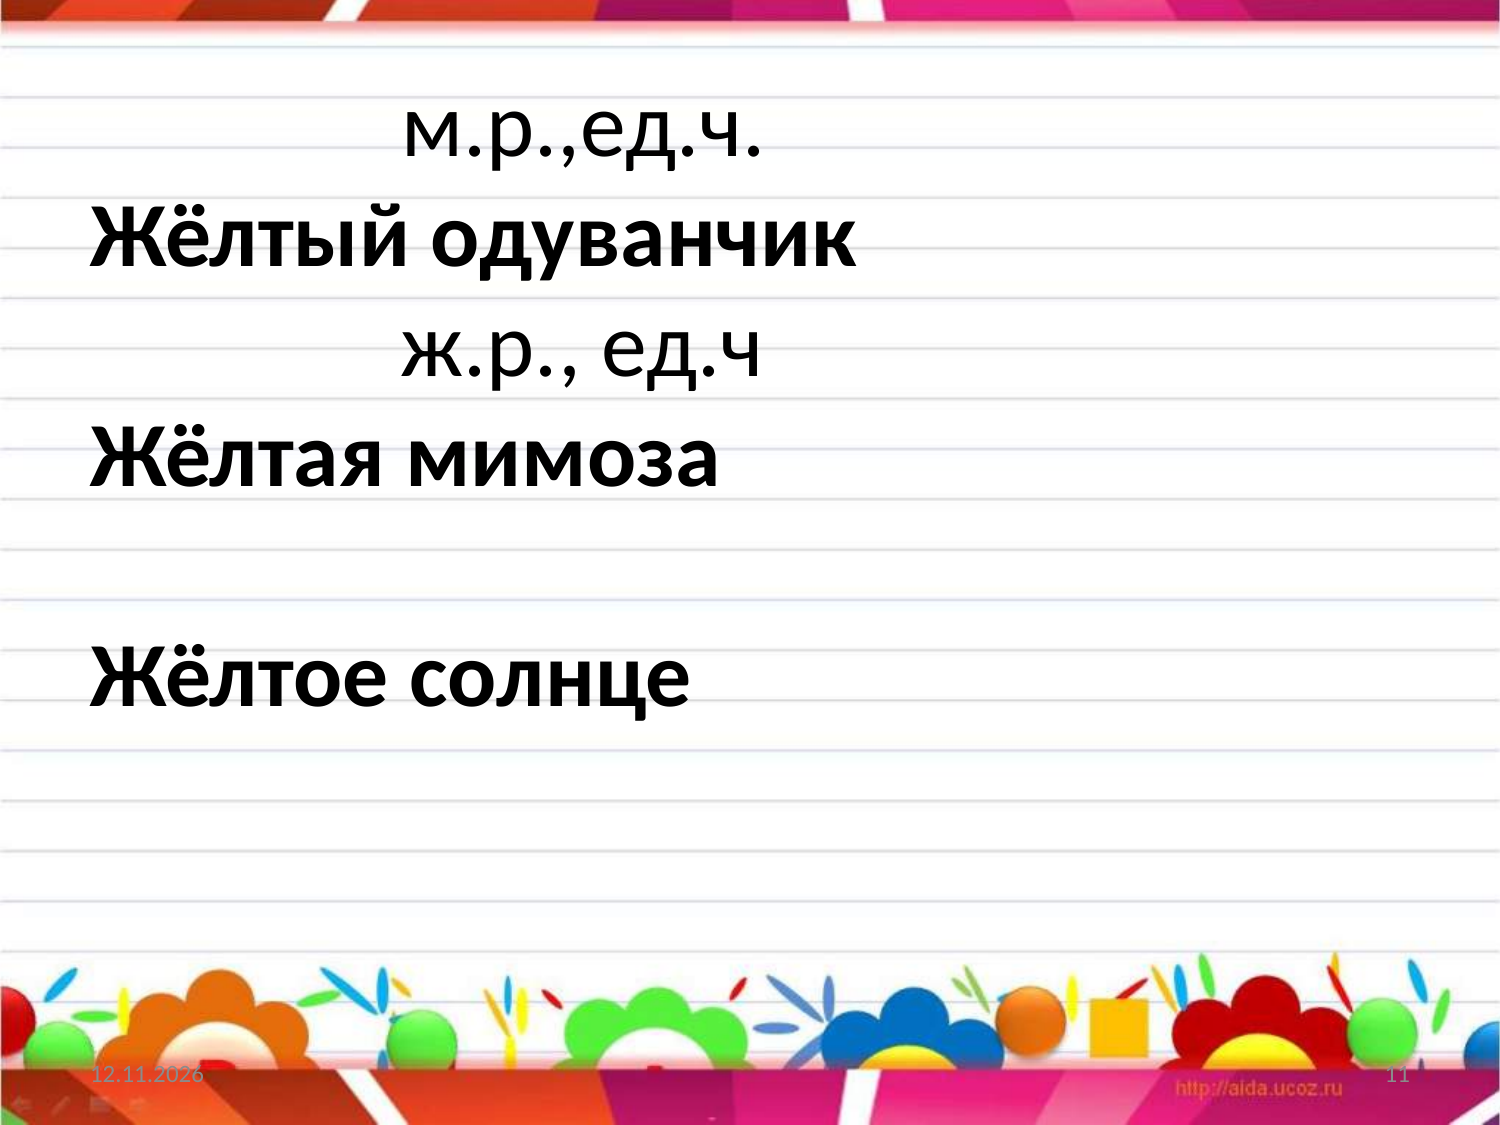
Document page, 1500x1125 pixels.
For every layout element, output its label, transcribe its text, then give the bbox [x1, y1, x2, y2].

slide_number 11 [1074, 1042, 1425, 1103]
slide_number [75, 1042, 425, 1103]
picture [0, 0, 1500, 1125]
title м.р.,ед.ч. Жёлтый одуванчик ж.р., ед.ч Жёлтая мимоза Жёлтое солнце [74, 44, 1426, 965]
